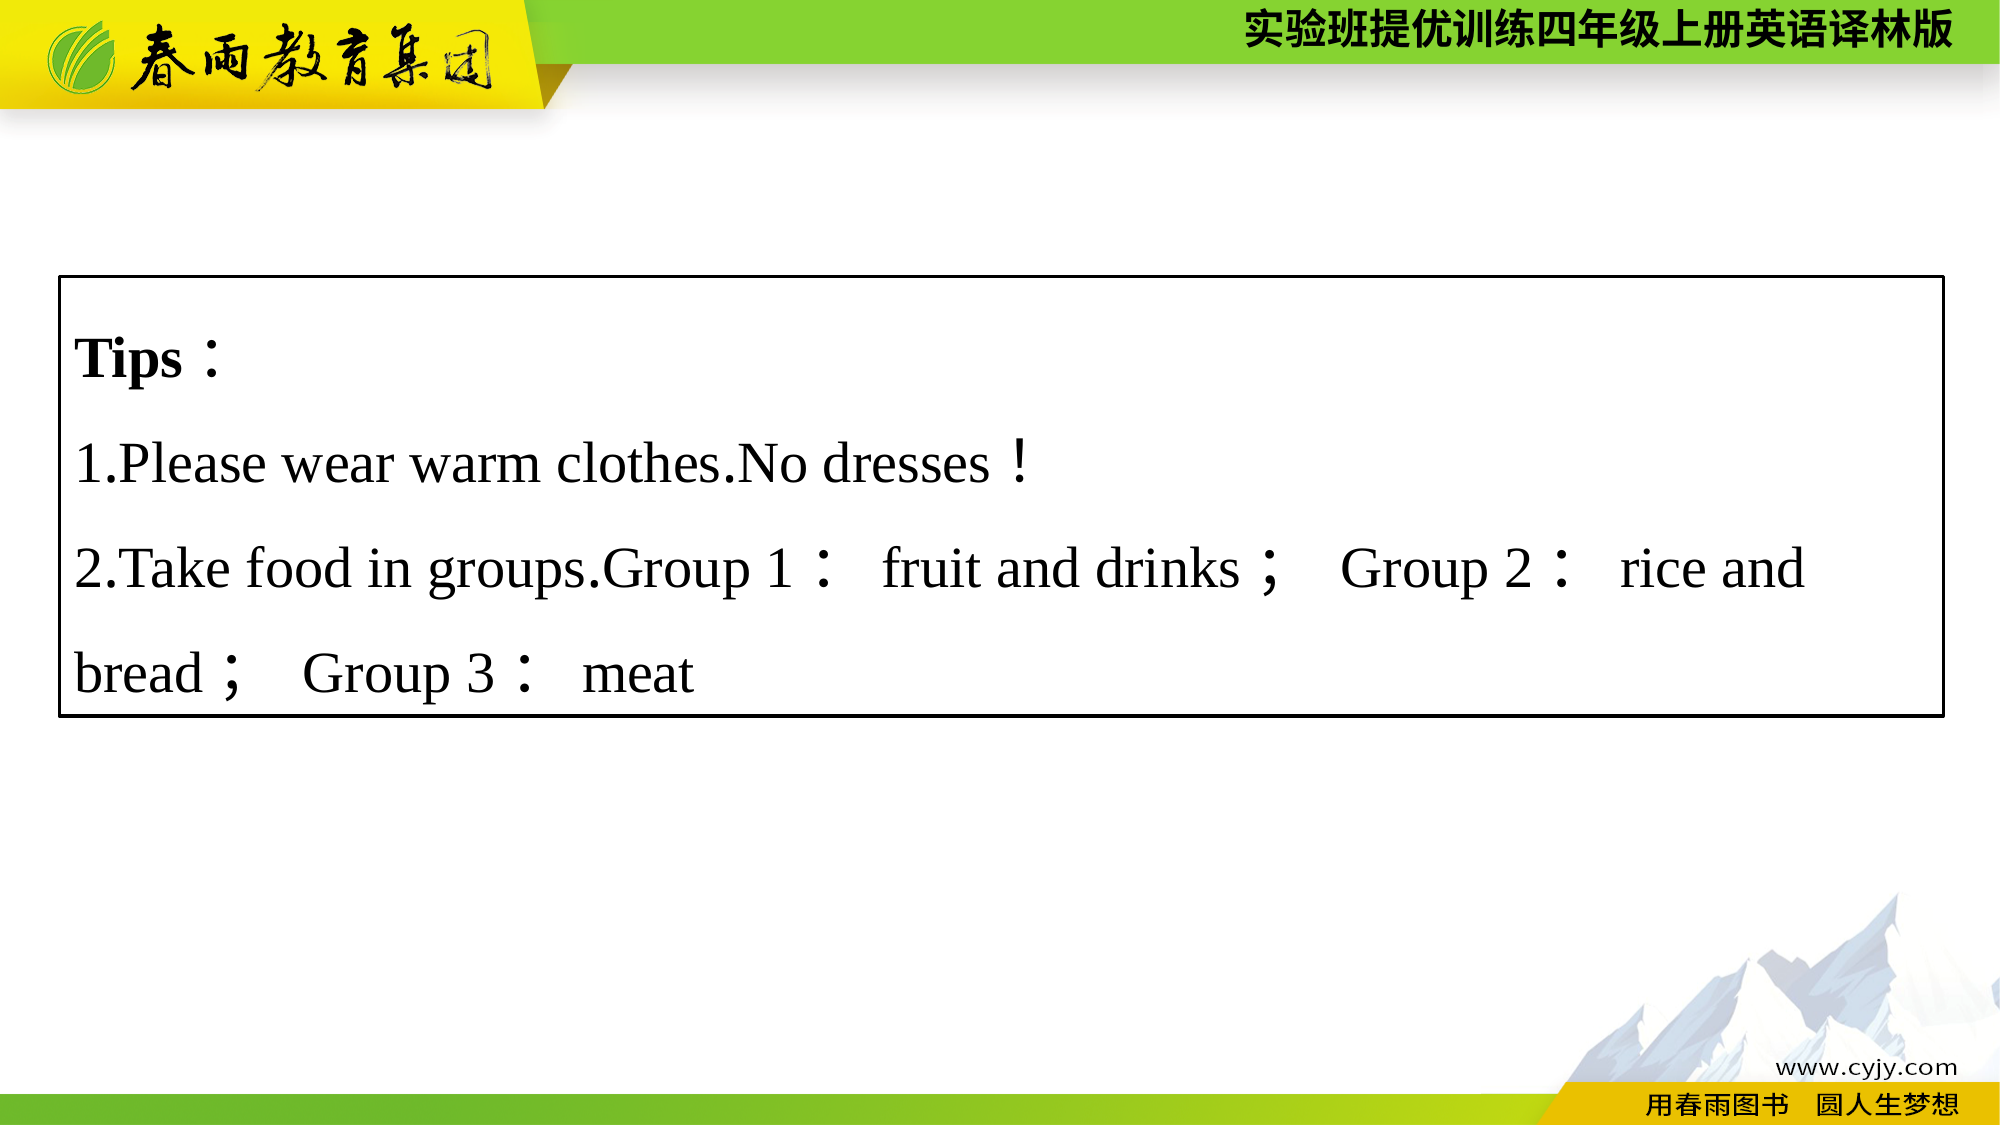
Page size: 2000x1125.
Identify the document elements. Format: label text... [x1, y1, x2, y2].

list Tips： 1.Please wear warm clothes.No dresses！ 2.Take food in groups.Group 1：fruit and drinks； Group 2：rice and bread； Group 3：meat [59, 276, 1944, 716]
picture [0, 0, 2000, 1125]
